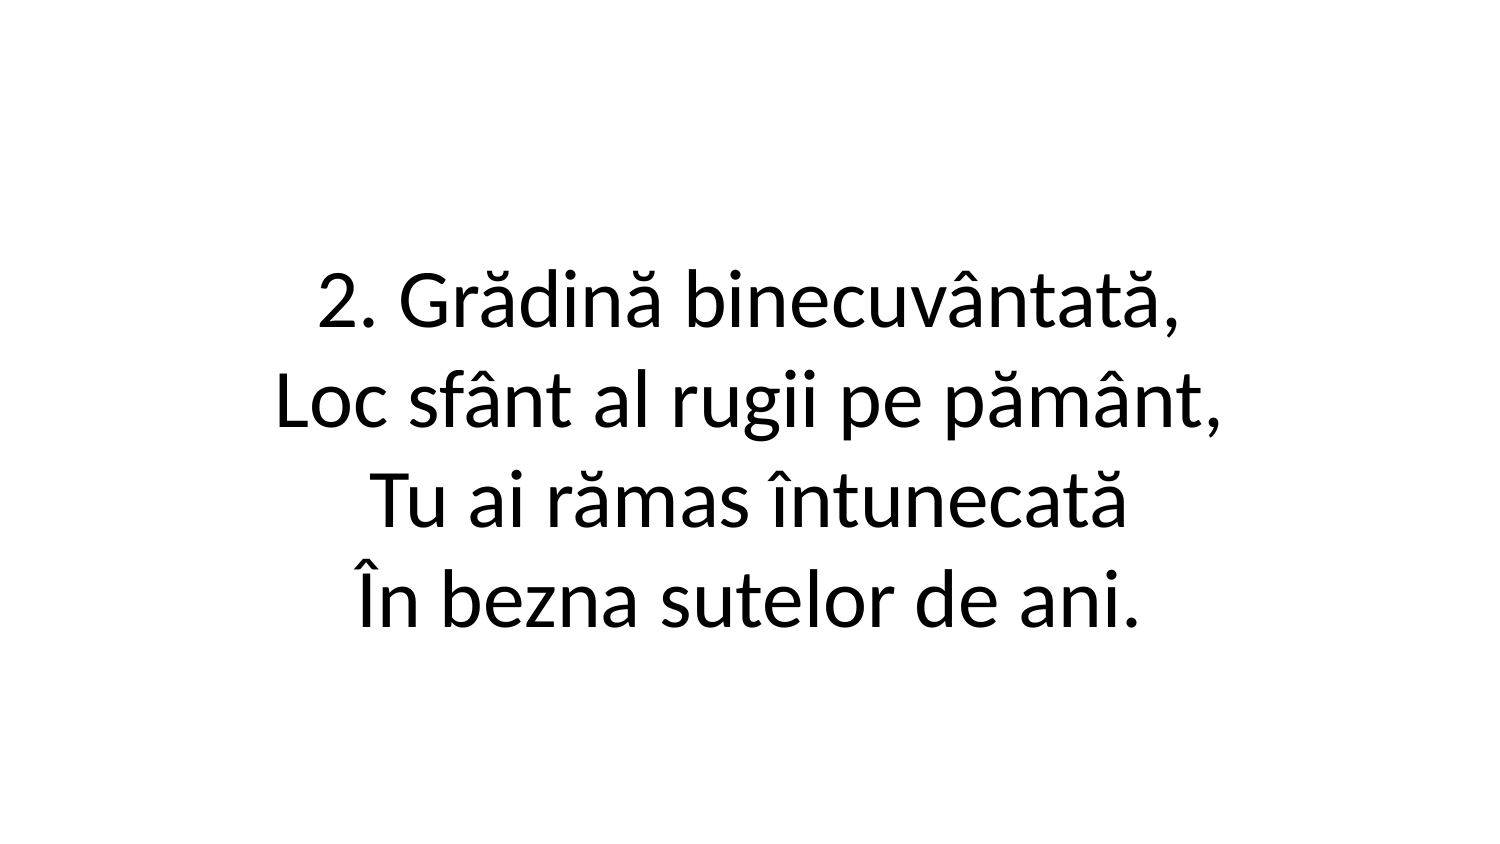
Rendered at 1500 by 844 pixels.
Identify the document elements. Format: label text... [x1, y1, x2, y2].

text_box 2. Grădină binecuvântată, Loc sfânt al rugii pe pământ, Tu ai rămas întunecată În bezna sutelor de ani. [259, 192, 1241, 652]
